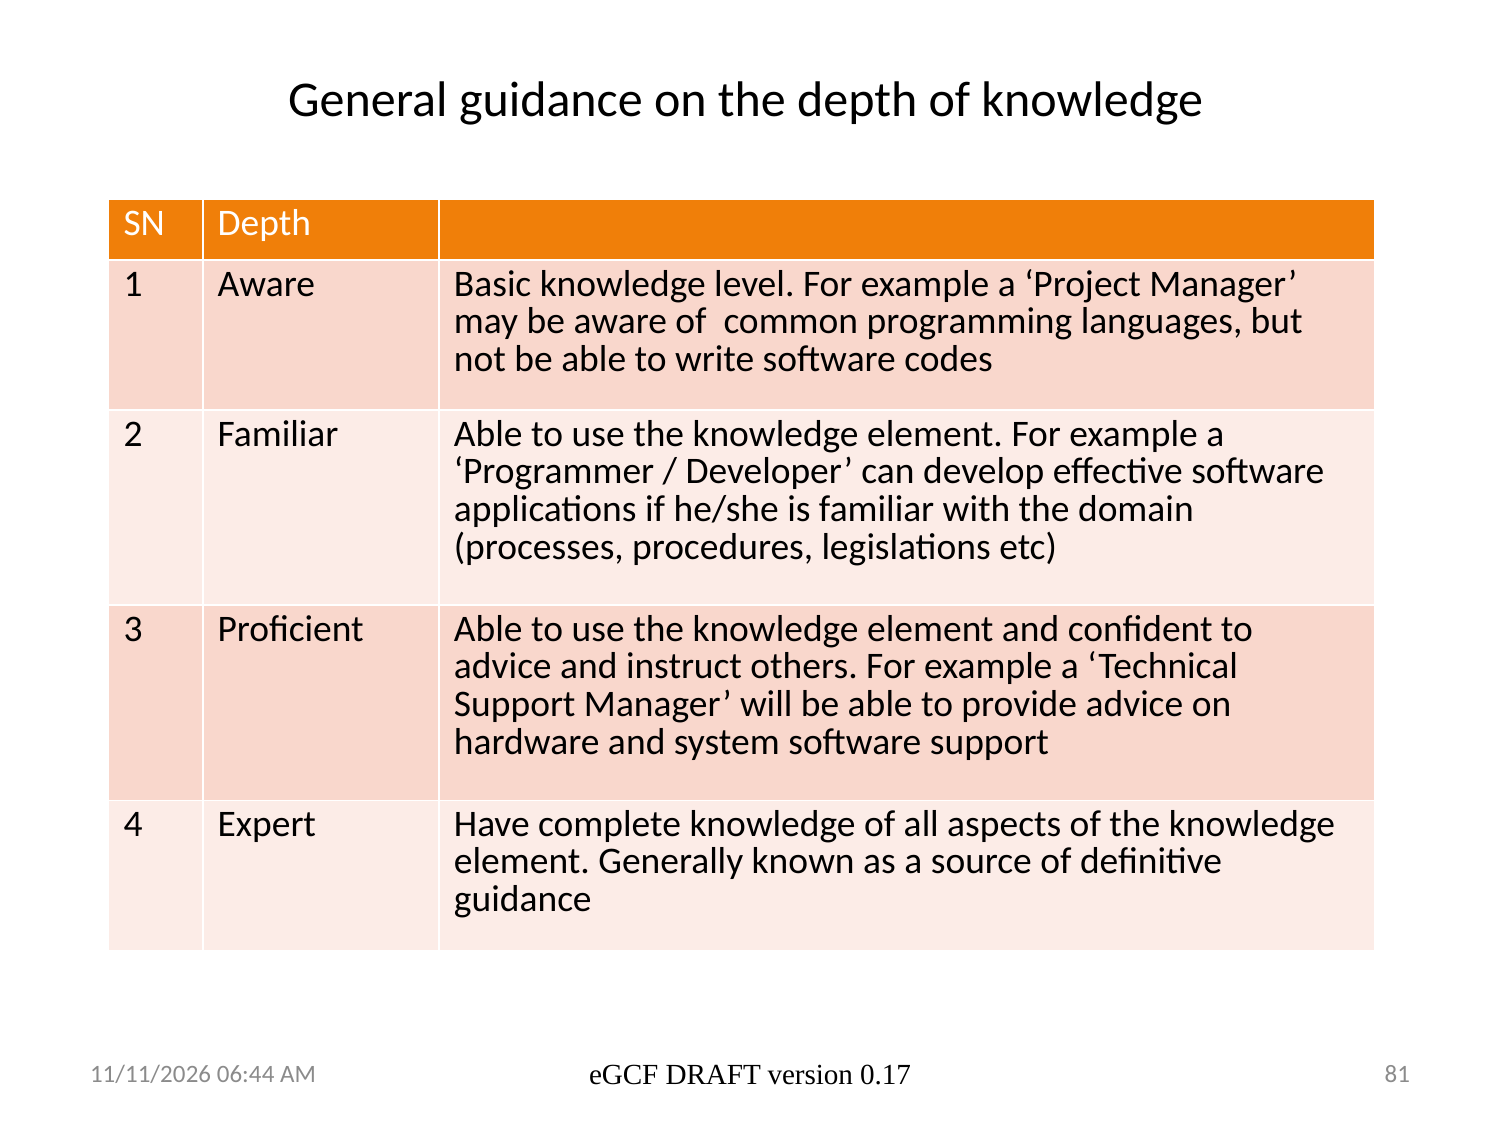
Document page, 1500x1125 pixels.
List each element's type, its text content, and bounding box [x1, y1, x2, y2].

table_header SN [109, 200, 202, 259]
table_cell Basic knowledge level. For example a ‘Project Manager’ may be aware of common programming languages, but not be able to write software codes [440, 261, 1374, 409]
table_cell Expert [204, 801, 438, 950]
table_cell Able to use the knowledge element. For example a ‘Programmer / Developer’ can develop effective software applications if he/she is familiar with the domain (processes, procedures, legislations etc) [440, 411, 1374, 604]
table_cell Aware [204, 261, 438, 409]
text_box General guidance on the depth of knowledge [273, 59, 1219, 134]
table_cell 2 [109, 411, 202, 604]
table_cell 4 [109, 801, 202, 950]
footer eGCF DRAFT version 0.17 [512, 1042, 988, 1103]
table_cell 1 [109, 261, 202, 409]
table_cell Have complete knowledge of all aspects of the knowledge element. Generally known as a source of definitive guidance [440, 801, 1374, 950]
table_header [440, 200, 1374, 259]
table_cell 3 [109, 606, 202, 800]
table_cell Familiar [204, 411, 438, 604]
table_cell Able to use the knowledge element and confident to advice and instruct others. For example a ‘Technical Support Manager’ will be able to provide advice on hardware and system software support [440, 606, 1374, 800]
table_cell Proficient [204, 606, 438, 800]
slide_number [75, 1042, 425, 1103]
slide_number 81 [1074, 1042, 1425, 1103]
table_header Depth [204, 200, 438, 259]
